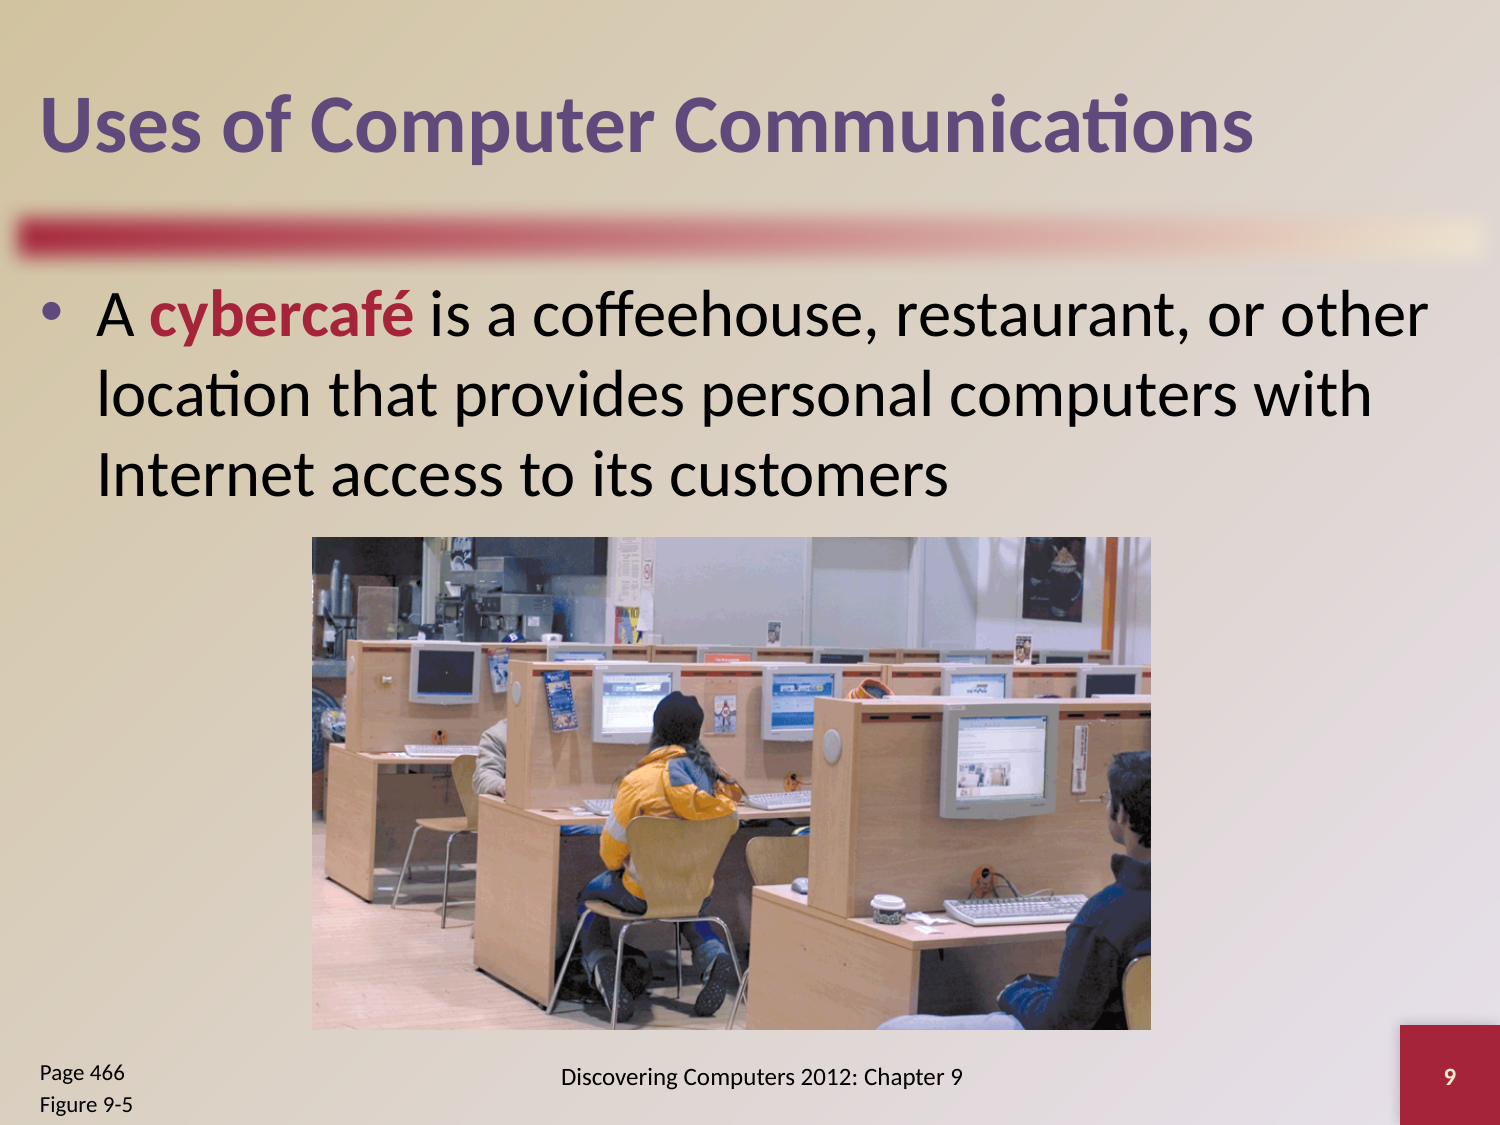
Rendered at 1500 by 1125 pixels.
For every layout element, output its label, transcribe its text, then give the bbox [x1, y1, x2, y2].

title Uses of Computer Communications [24, 24, 1475, 213]
footer Discovering Computers 2012: Chapter 9 [450, 1038, 1075, 1113]
slide_number 9 [1400, 1025, 1500, 1125]
list A cybercafé is a coffeehouse, restaurant, or other location that provides personal computers with Internet access to its customers [24, 262, 1475, 1025]
list Page 466 Figure 9-5 [24, 1050, 300, 1125]
picture [312, 537, 1151, 1030]
